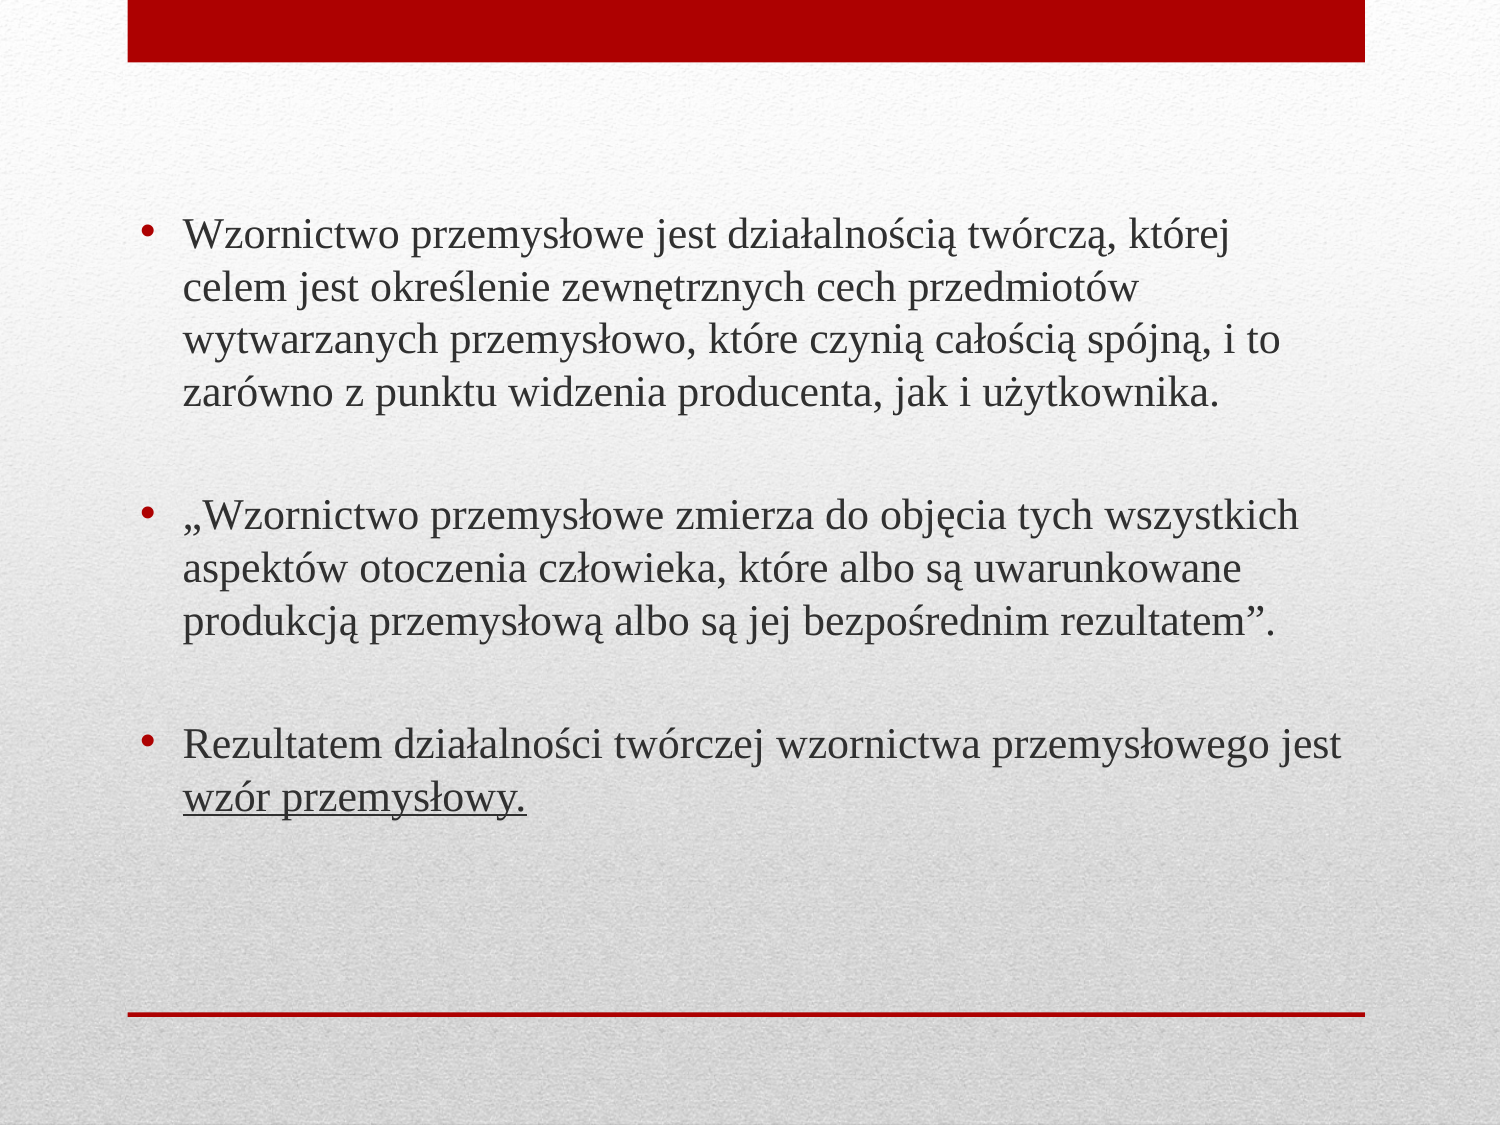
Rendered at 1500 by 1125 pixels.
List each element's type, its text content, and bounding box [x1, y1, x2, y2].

list Wzornictwo przemysłowe jest działalnością twórczą, której celem jest określenie zewnętrznych cech przedmiotów wytwarzanych przemysłowo, które czynią całością spójną, i to zarówno z punktu widzenia producenta, jak i użytkownika. „Wzornictwo przemysłowe zmierza do objęcia tych wszystkich aspektów otoczenia człowieka, które albo są uwarunkowane produkcją przemysłową albo są jej bezpośrednim rezultatem”. Rezultatem działalności twórczej wzornictwa przemysłowego jest wzór przemysłowy. [125, 196, 1363, 835]
